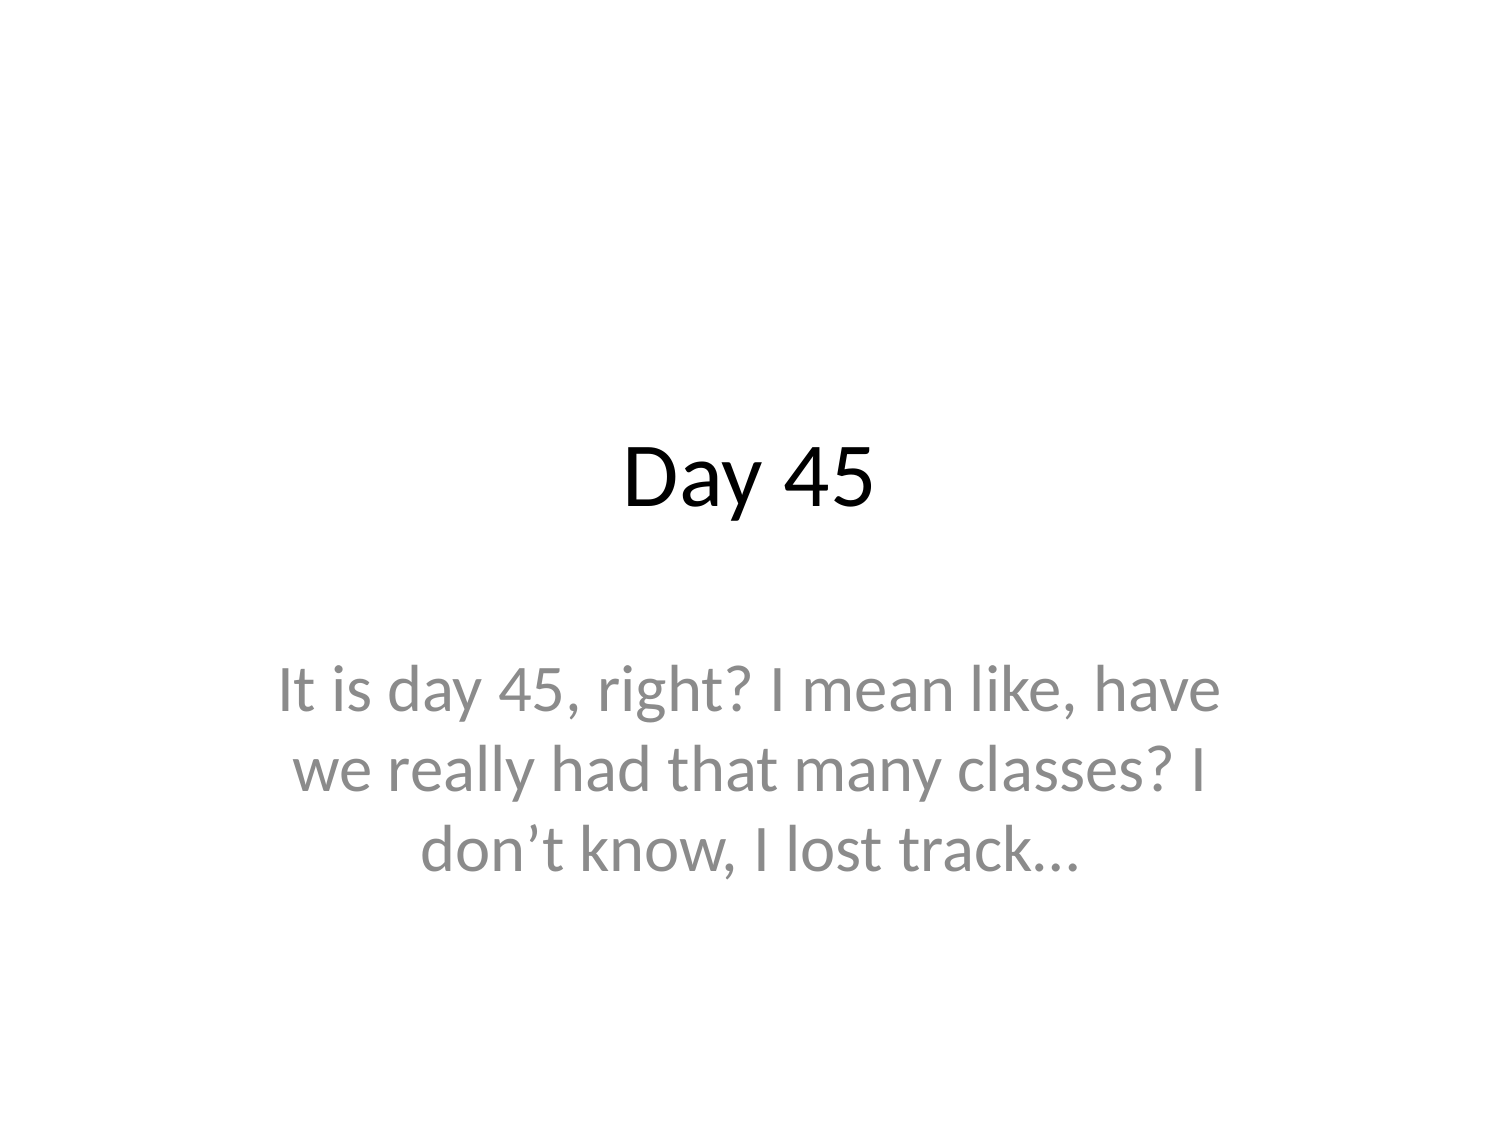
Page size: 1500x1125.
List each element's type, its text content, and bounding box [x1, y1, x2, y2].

title Day 45 [112, 349, 1388, 591]
subtitle It is day 45, right? I mean like, have we really had that many classes? I don’t know, I lost track… [225, 637, 1275, 925]
